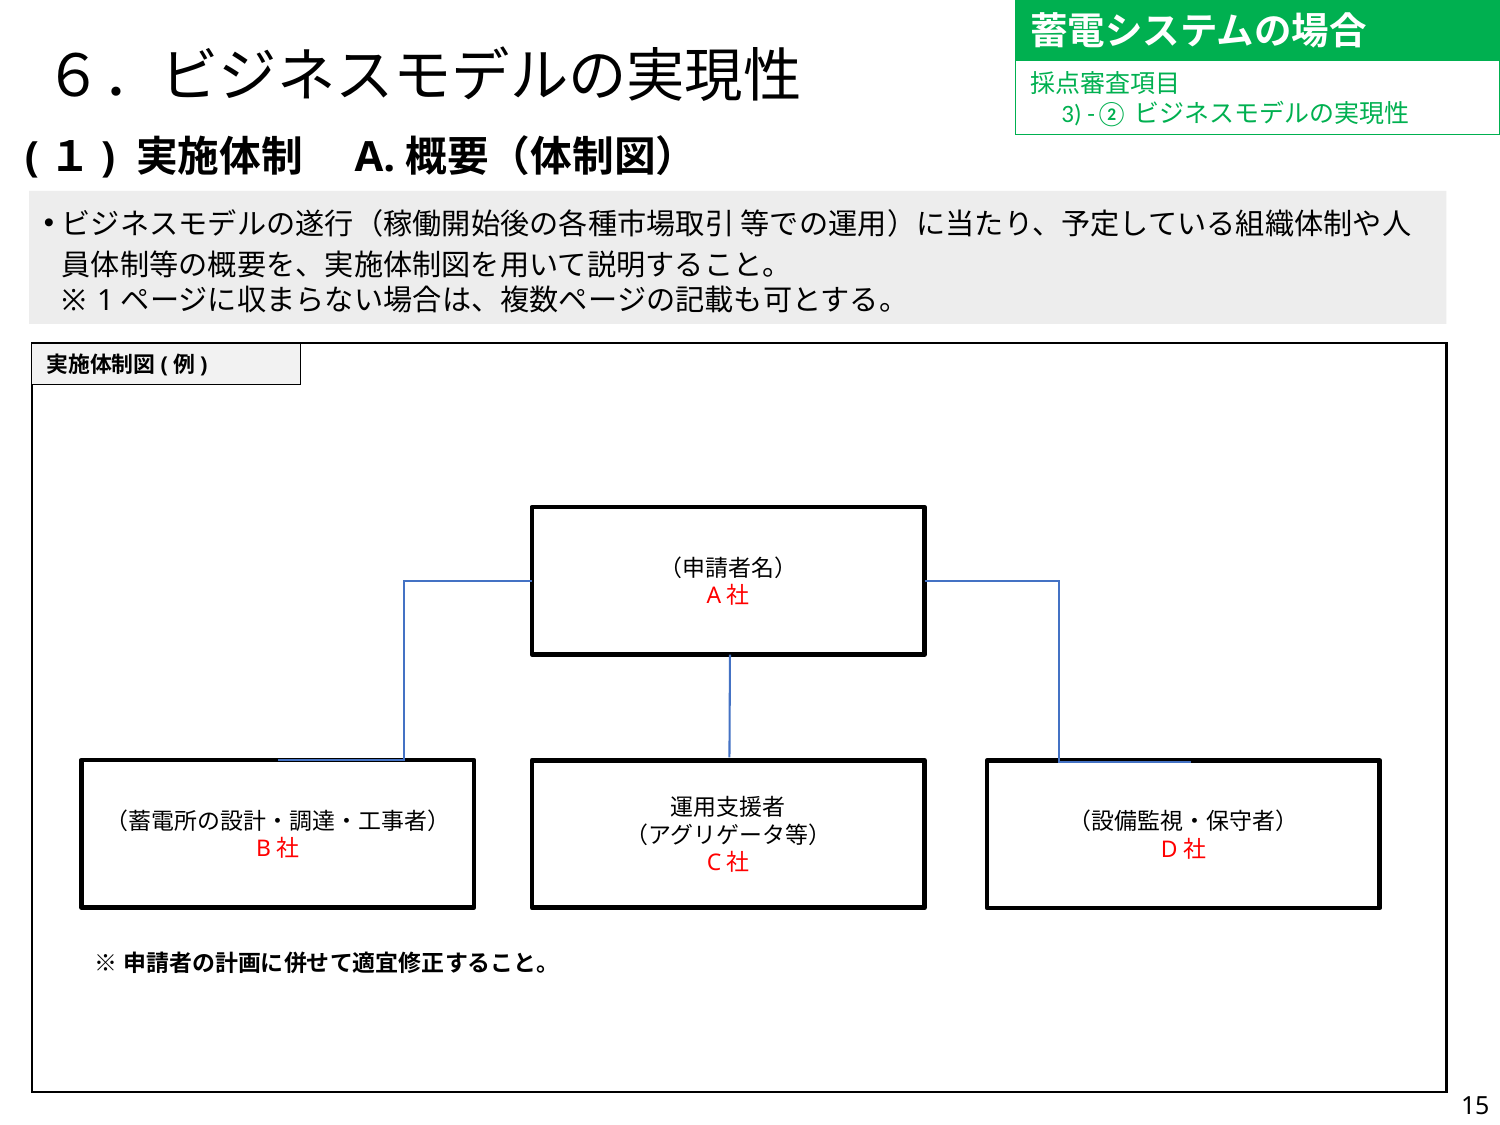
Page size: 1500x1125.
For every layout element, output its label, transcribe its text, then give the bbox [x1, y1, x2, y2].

text_box ※申請者の計画に併せて適宜修正すること。 [79, 914, 925, 1003]
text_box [277, 580, 533, 761]
text_box （申請者名） A社 [531, 507, 925, 655]
text_box (１) 実施体制 A.概要（体制図） [10, 122, 713, 187]
text_box ビジネスモデルの遂行（稼働開始後の各種市場取引 等での運用）に当たり、予定している組織体制や人員体制等の概要を、実施体制図を用いて説明すること。 1ページに収まらない場合は、複数ページの記載も可とする。 [29, 190, 1447, 324]
text_box （蓄電所の設計・調達・工事者） B社 [81, 760, 475, 908]
text_box （設備監視・保守者） D社 [987, 760, 1380, 908]
text_box 実施体制図(例) [31, 343, 301, 385]
text_box [31, 342, 1448, 1093]
text_box 蓄電システムの場合 [1015, 0, 1500, 60]
text_box 採点審査項目 3) -②ビジネスモデルの実現性 [1015, 60, 1500, 135]
text_box 運用支援者 （アグリゲータ等） C社 [531, 760, 925, 908]
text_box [924, 580, 1192, 762]
title ６．ビジネスモデルの実現性 [29, 33, 1015, 122]
